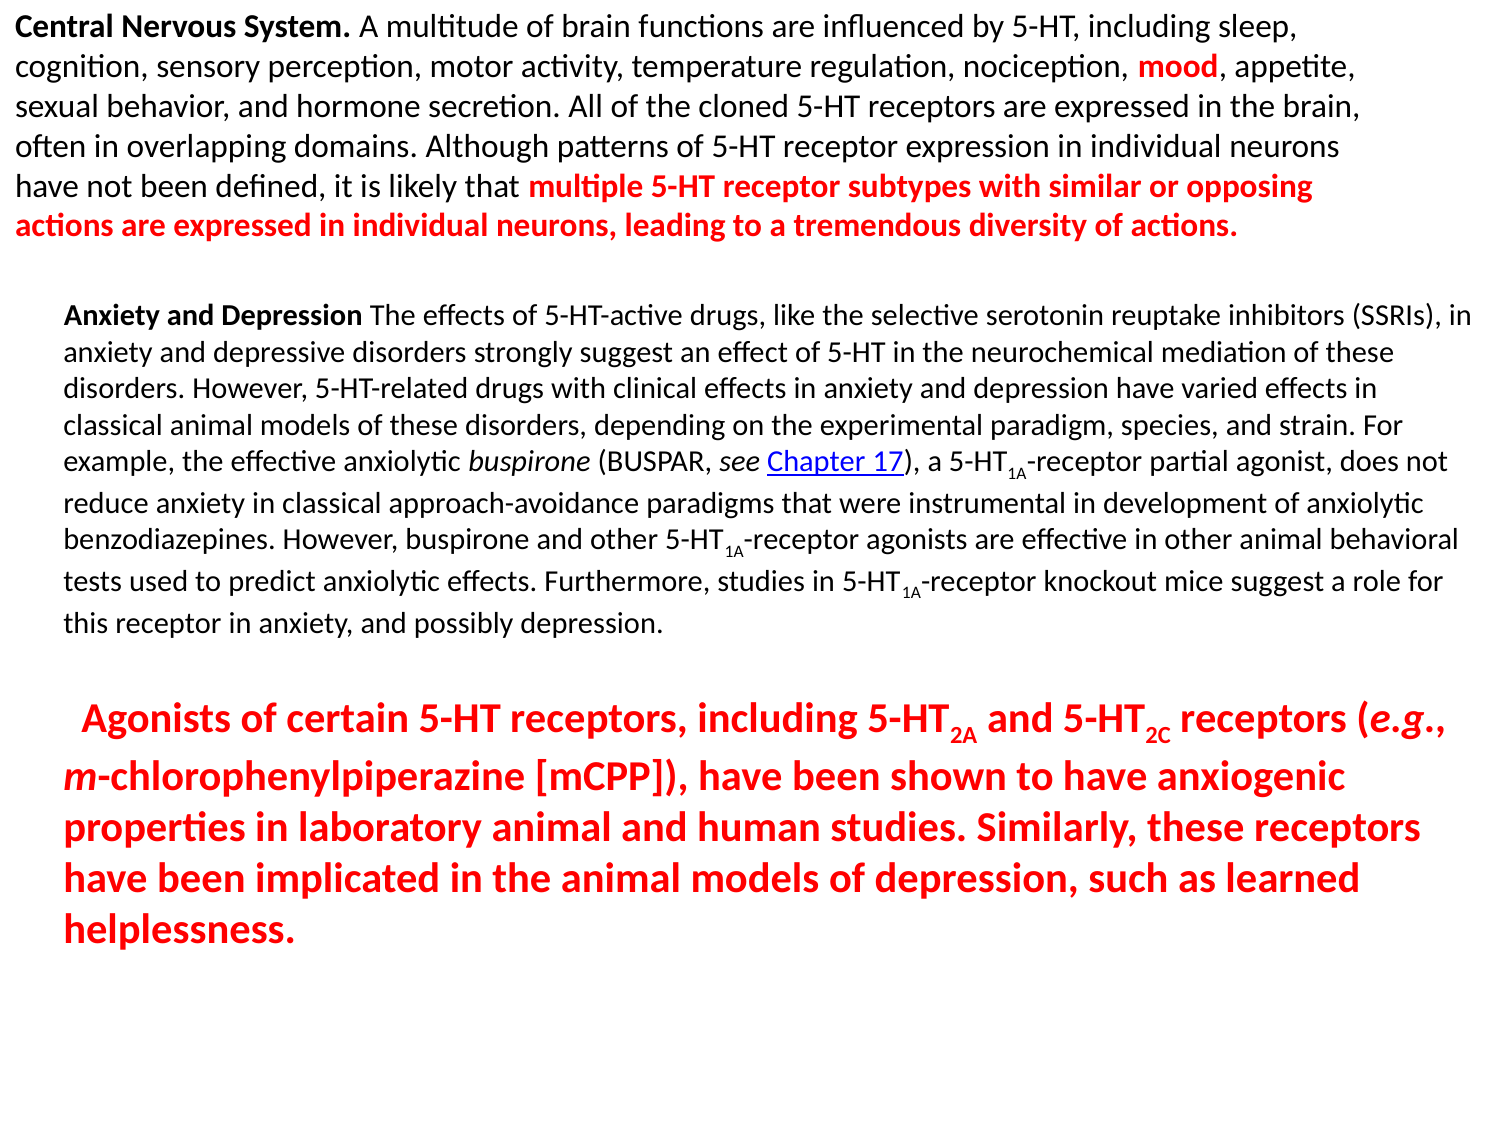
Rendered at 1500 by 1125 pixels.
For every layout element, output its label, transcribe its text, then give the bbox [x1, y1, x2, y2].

title Central Nervous System. A multitude of brain functions are influenced by 5-HT, including sleep, cognition, sensory perception, motor activity, temperature regulation, nociception, mood, appetite, sexual behavior, and hormone secretion. All of the cloned 5-HT receptors are expressed in the brain, often in overlapping domains. Although patterns of 5-HT receptor expression in individual neurons have not been defined, it is likely that multiple 5-HT receptor subtypes with similar or opposing actions are expressed in individual neurons, leading to a tremendous diversity of actions. [0, 75, 1425, 213]
list Anxiety and Depression The effects of 5-HT-active drugs, like the selective serotonin reuptake inhibitors (SSRIs), in anxiety and depressive disorders strongly suggest an effect of 5-HT in the neurochemical mediation of these disorders. However, 5-HT-related drugs with clinical effects in anxiety and depression have varied effects in classical animal models of these disorders, depending on the experimental paradigm, species, and strain. For example, the effective anxiolytic buspirone (BUSPAR, see Chapter 17), a 5-HT1A-receptor partial agonist, does not reduce anxiety in classical approach-avoidance paradigms that were instrumental in development of anxiolytic benzodiazepines. However, buspirone and other 5-HT1A-receptor agonists are effective in other animal behavioral tests used to predict anxiolytic effects. Furthermore, studies in 5-HT1A-receptor knockout mice suggest a role for this receptor in anxiety, and possibly depression. Agonists of certain 5-HT receptors, including 5-HT2A and 5-HT2C receptors (e.g., m-chlorophenylpiperazine [mCPP]), have been shown to have anxiogenic properties in laboratory animal and human studies. Similarly, these receptors have been implicated in the animal models of depression, such as learned helplessness. [0, 287, 1500, 1125]
